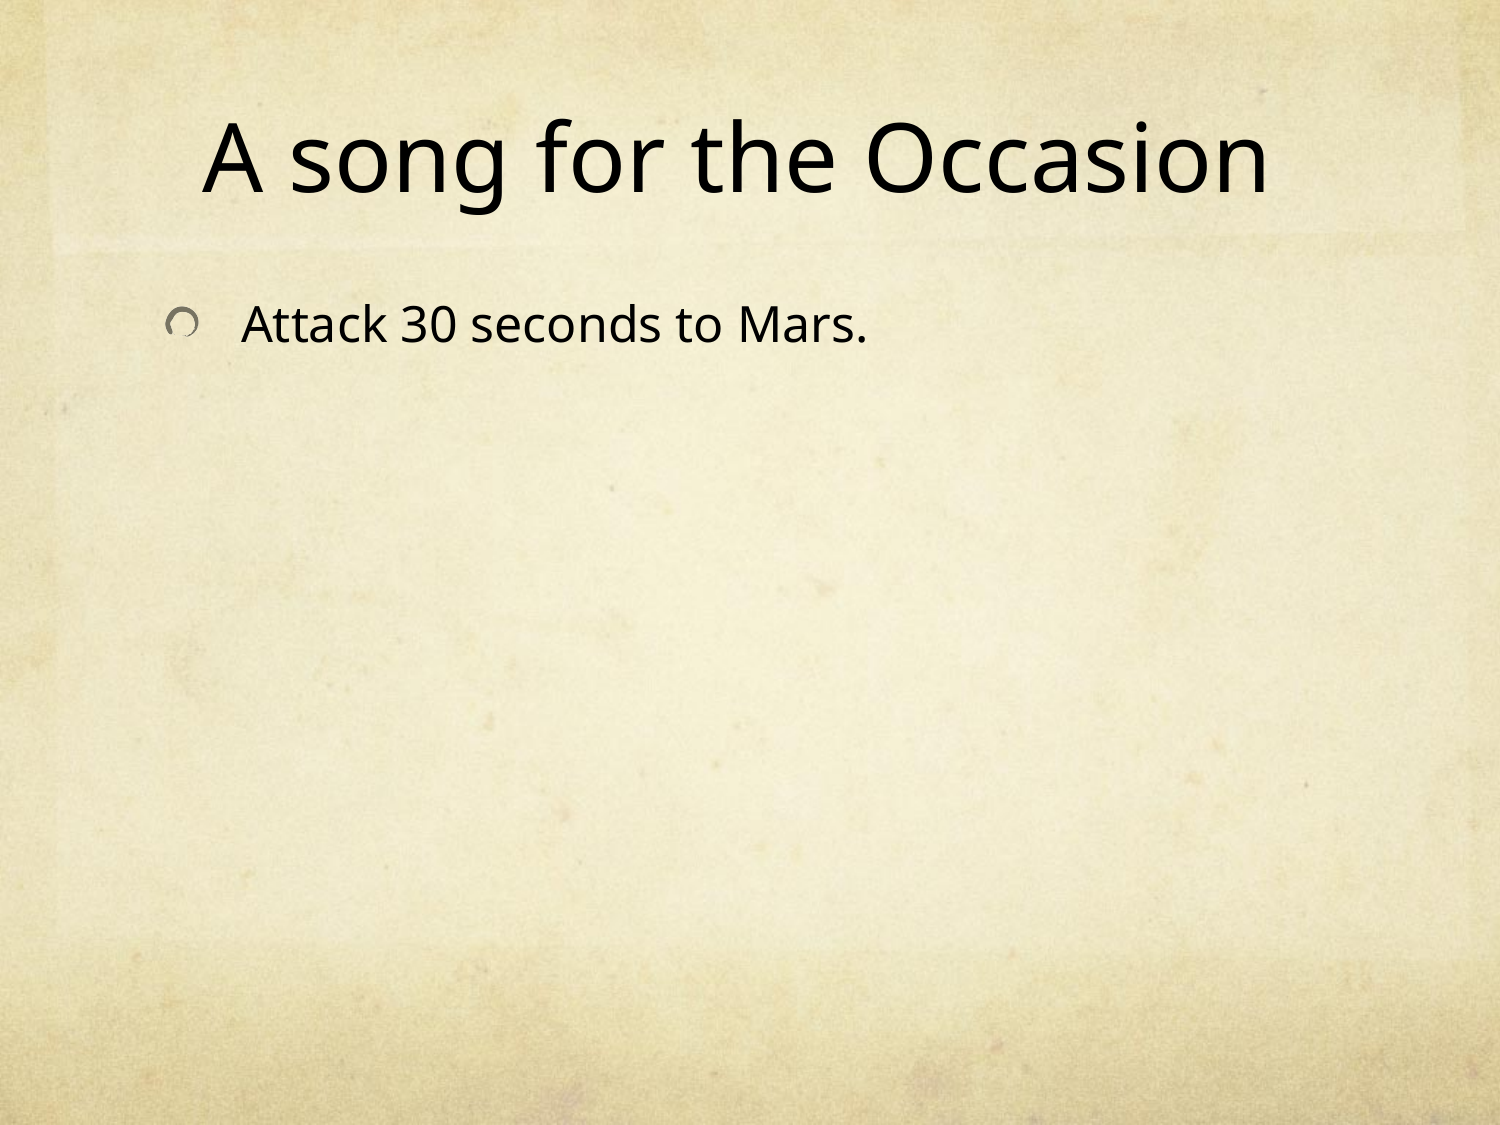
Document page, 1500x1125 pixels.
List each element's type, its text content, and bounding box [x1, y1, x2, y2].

title A song for the Occasion [150, 82, 1350, 225]
picture [0, 0, 1500, 1125]
list Attack 30 seconds to Mars. [150, 284, 1350, 950]
